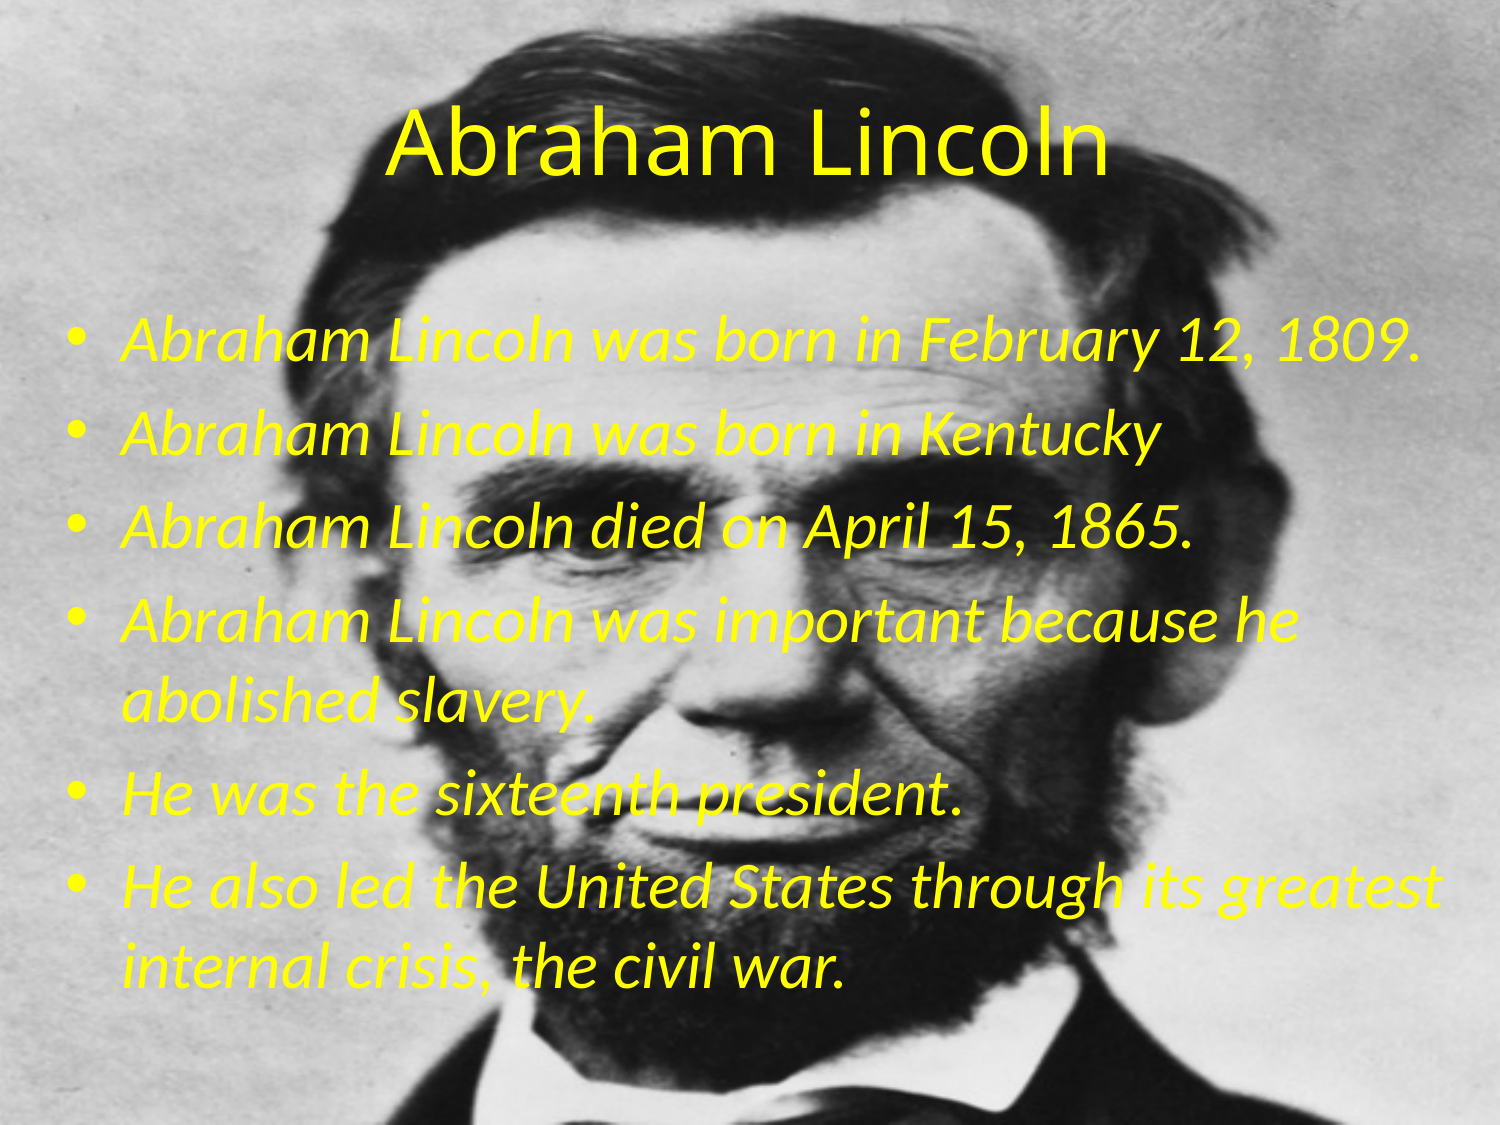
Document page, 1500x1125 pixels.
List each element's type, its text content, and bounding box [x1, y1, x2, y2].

title Abraham Lincoln [75, 45, 1425, 233]
list Abraham Lincoln was born in February 12, 1809. Abraham Lincoln was born in Kentucky Abraham Lincoln died on April 15, 1865. Abraham Lincoln was important because he abolished slavery. He was the sixteenth president. He also led the United States through its greatest internal crisis, the civil war. [50, 287, 1500, 1030]
picture [0, 0, 1500, 1125]
